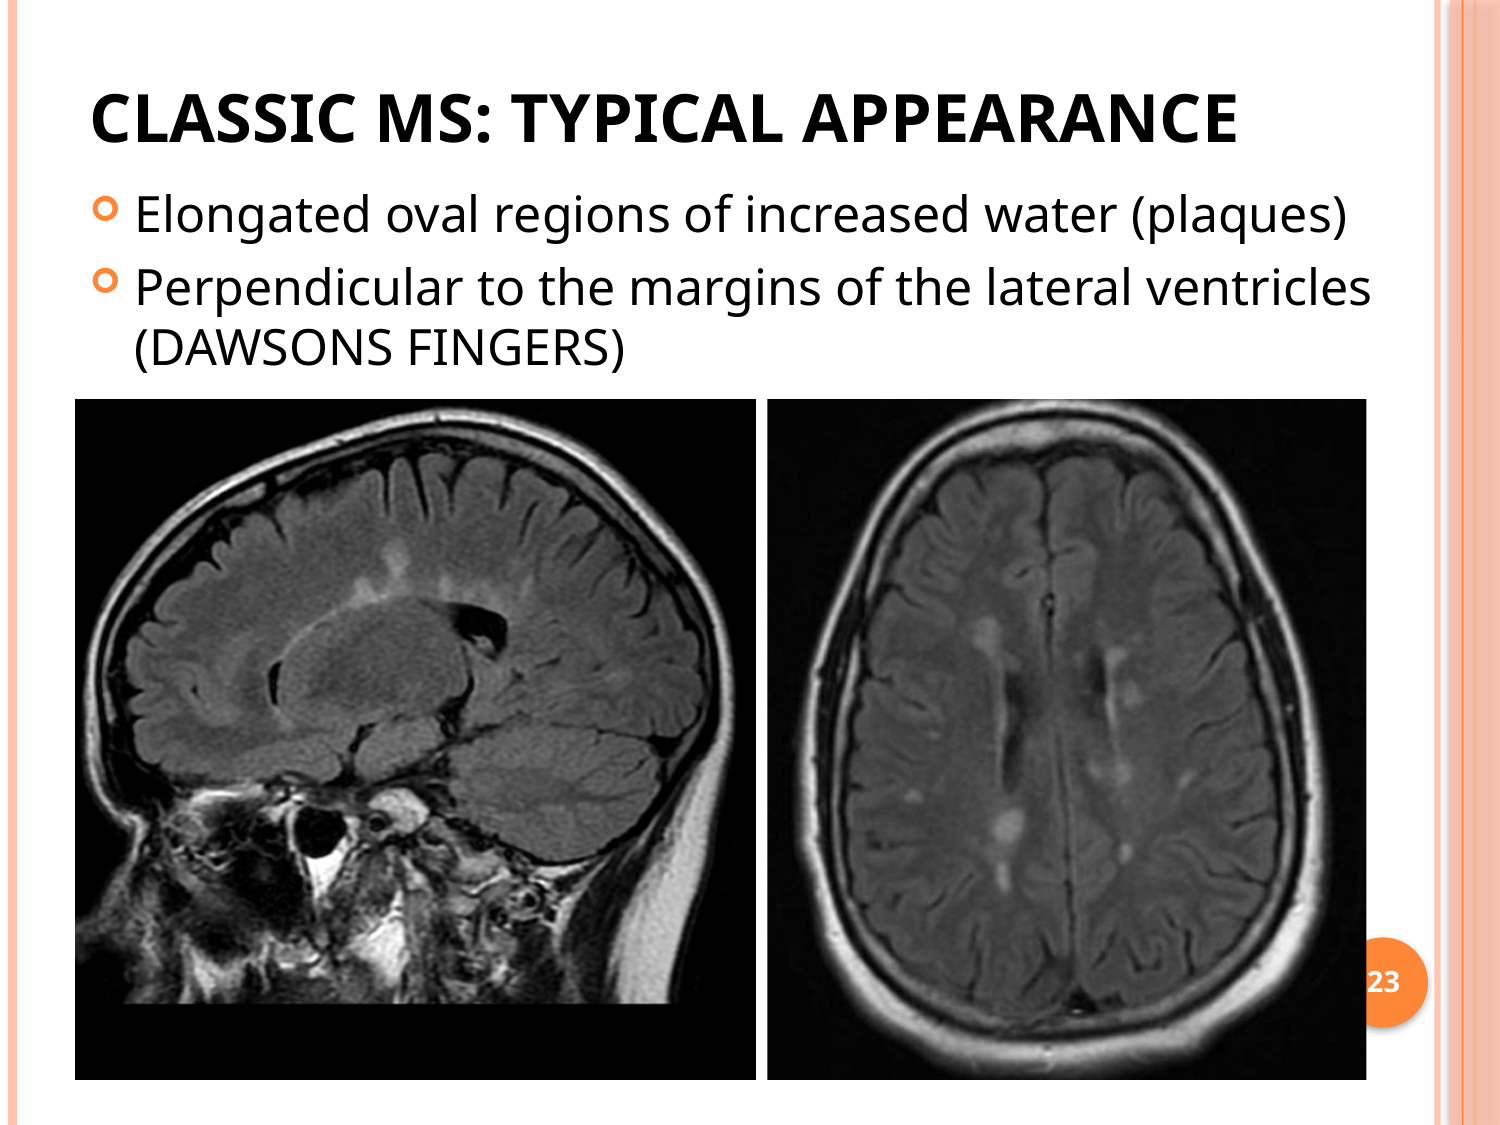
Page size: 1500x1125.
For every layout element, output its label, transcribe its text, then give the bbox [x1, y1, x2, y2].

list Elongated oval regions of increased water (plaques) Perpendicular to the margins of the lateral ventricles (DAWSONS FINGERS) [75, 175, 1394, 409]
title Classic MS: Typical appearance [75, 45, 1434, 163]
picture [766, 399, 1367, 1081]
picture [74, 399, 756, 1081]
slide_number 23 [1373, 940, 1434, 1027]
